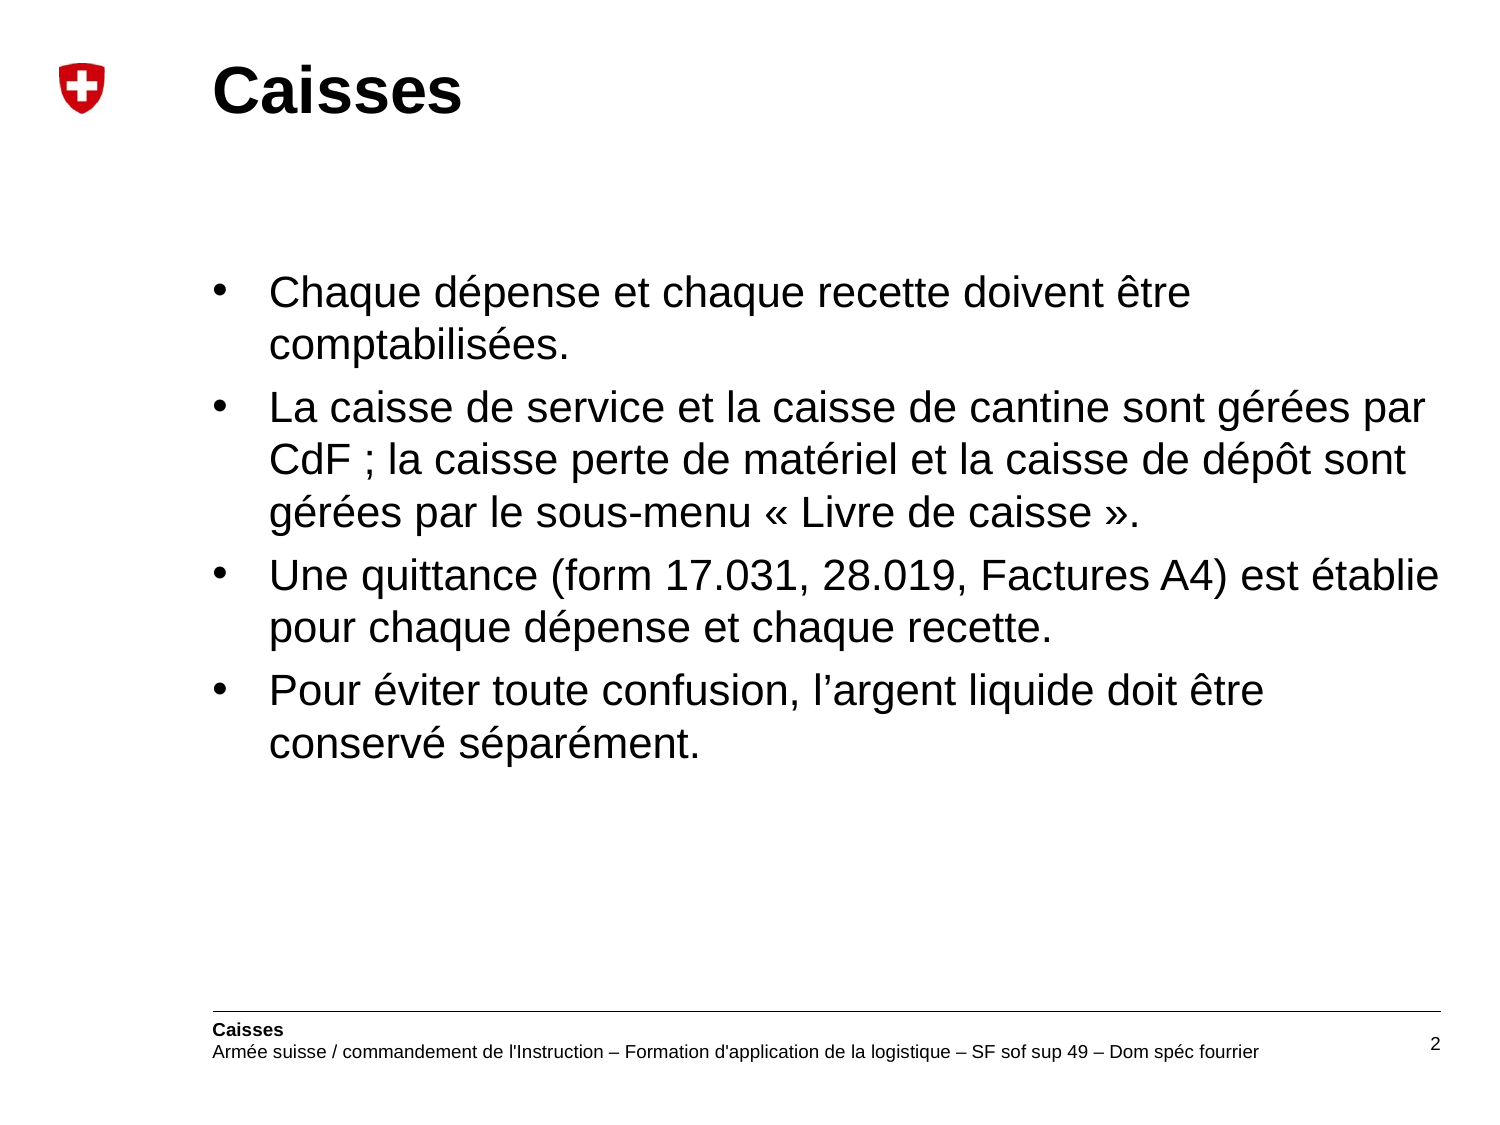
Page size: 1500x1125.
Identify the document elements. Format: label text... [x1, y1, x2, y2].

picture [59, 63, 105, 114]
title Caisses [212, 46, 1442, 192]
list Chaque dépense et chaque recette doivent être comptabilisées. La caisse de service et la caisse de cantine sont gérées par CdF ; la caisse perte de matériel et la caisse de dépôt sont gérées par le sous-menu « Livre de caisse ». Une quittance (form 17.031, 28.019, Factures A4) est établie pour chaque dépense et chaque recette. Pour éviter toute confusion, l’argent liquide doit être conservé séparément. [212, 200, 1441, 1004]
